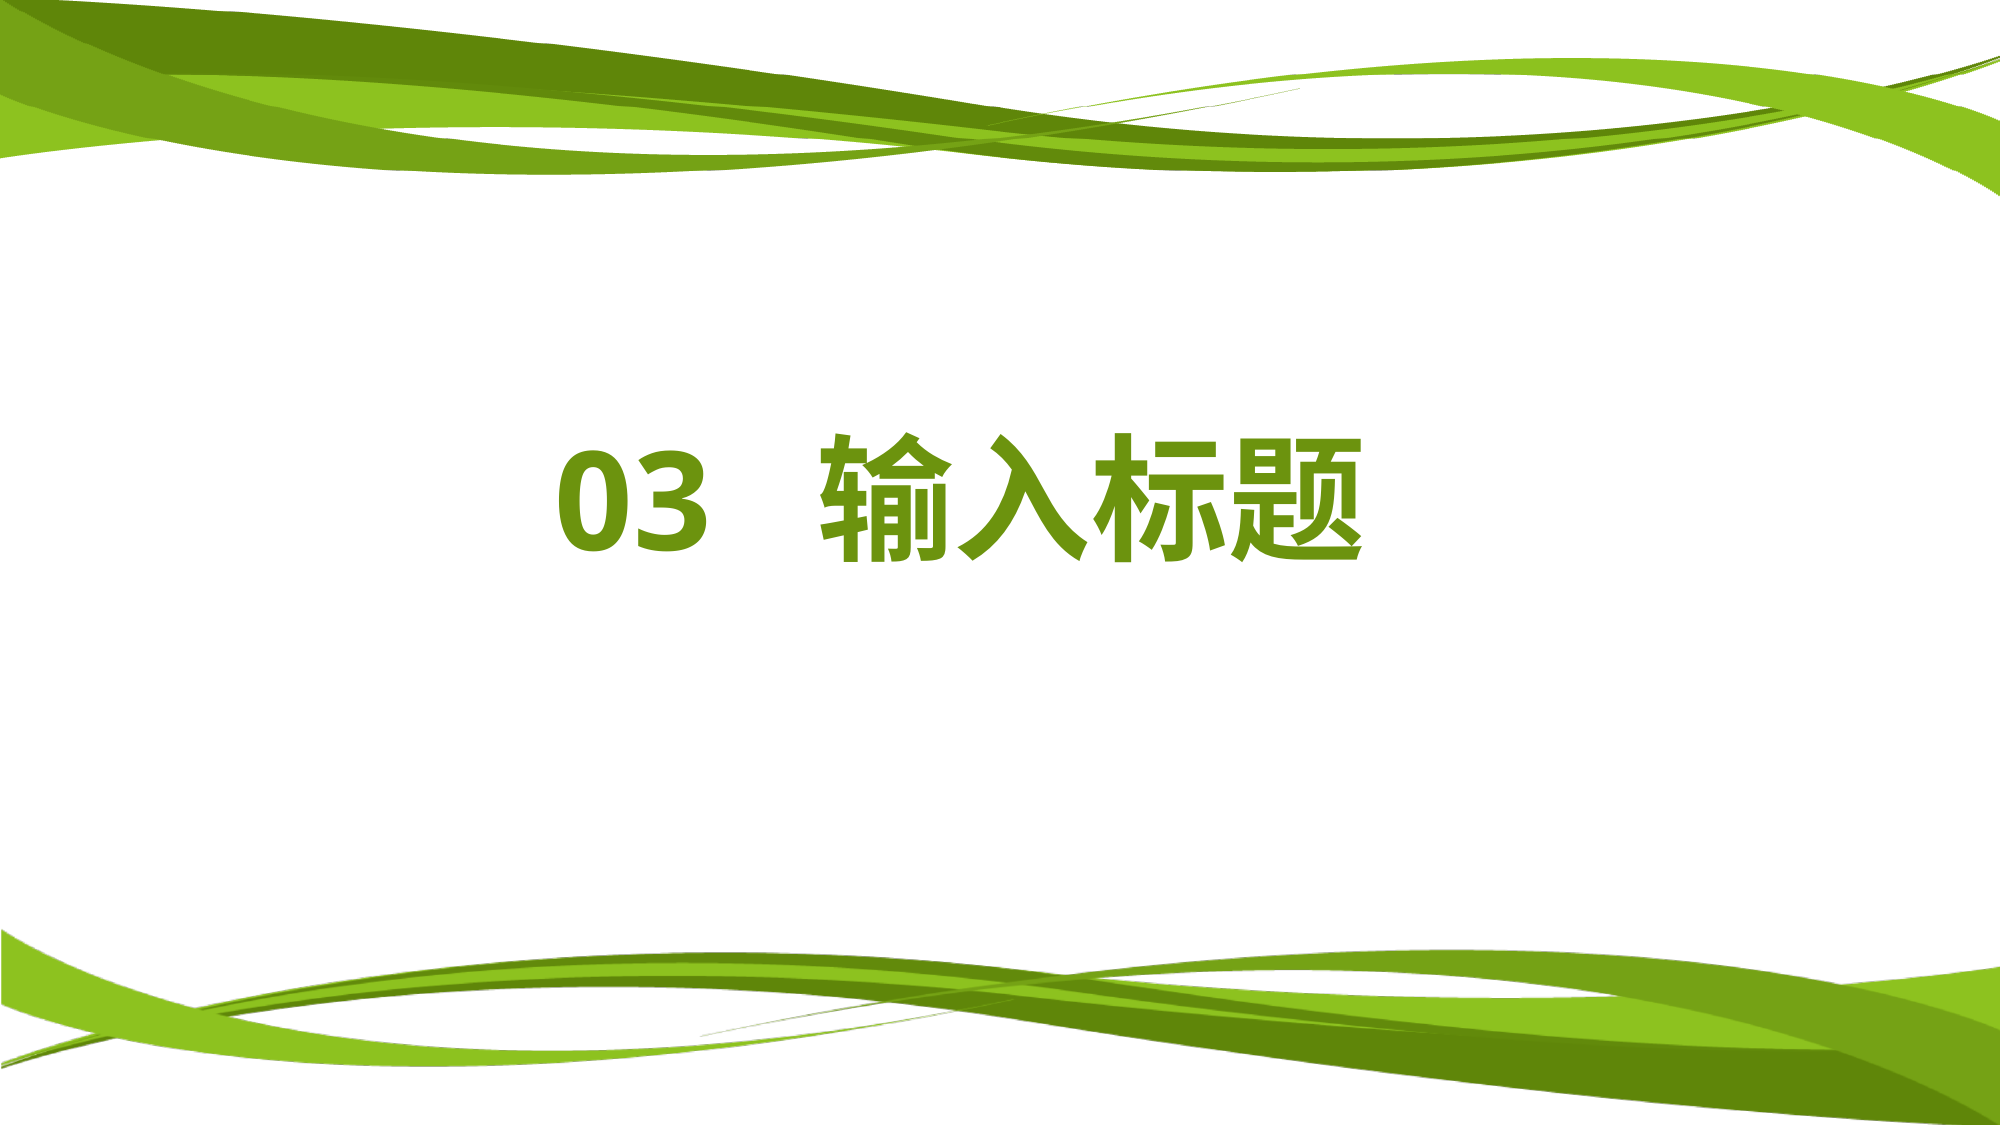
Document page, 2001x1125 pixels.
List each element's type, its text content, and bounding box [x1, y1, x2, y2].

picture [0, 0, 2000, 202]
text_box 03 输入标题 [539, 356, 1382, 586]
picture [0, 922, 2000, 1125]
